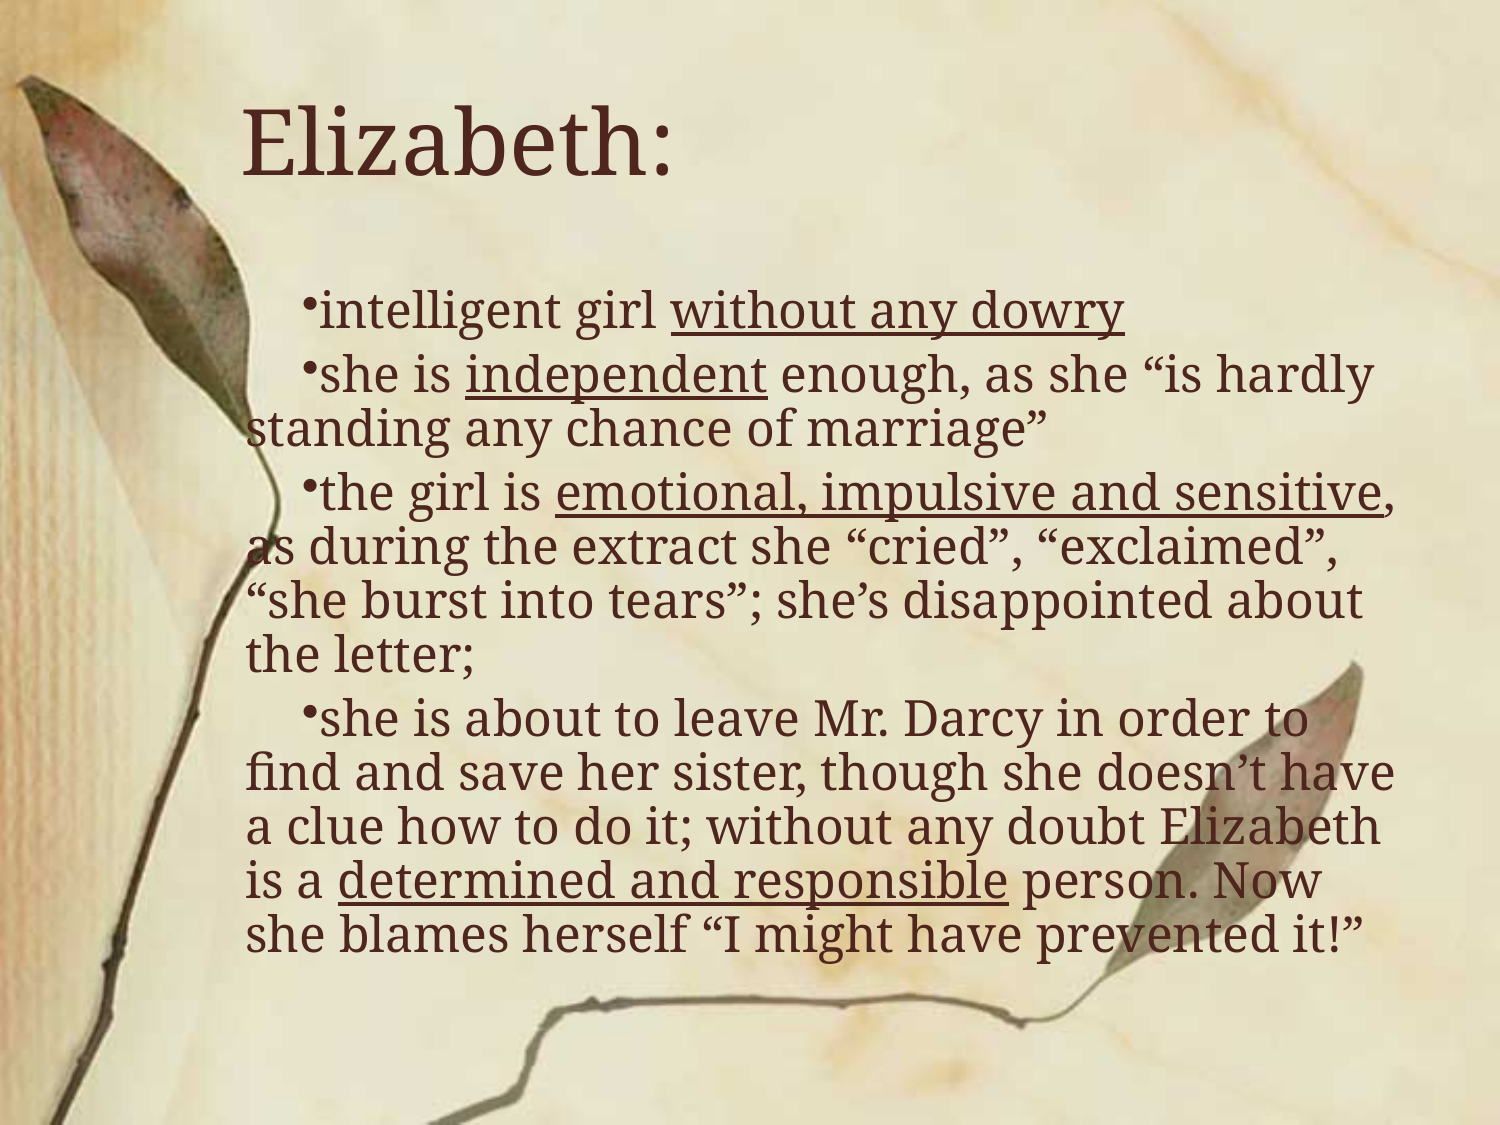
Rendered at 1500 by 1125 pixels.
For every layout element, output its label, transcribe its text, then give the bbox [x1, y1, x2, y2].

list intelligent girl without any dowry she is independent enough, as she “is hardly standing any chance of marriage” the girl is emotional, impulsive and sensitive, as during the extract she “cried”, “exclaimed”, “she burst into tears”; she’s disappointed about the letter; she is about to leave Mr. Darcy in order to find and save her sister, though she doesn’t have a clue how to do it; without any doubt Elizabeth is a determined and responsible person. Now she blames herself “I might have prevented it!” [229, 207, 1418, 951]
title Elizabeth: [224, 44, 1426, 233]
picture [0, 0, 1500, 1125]
